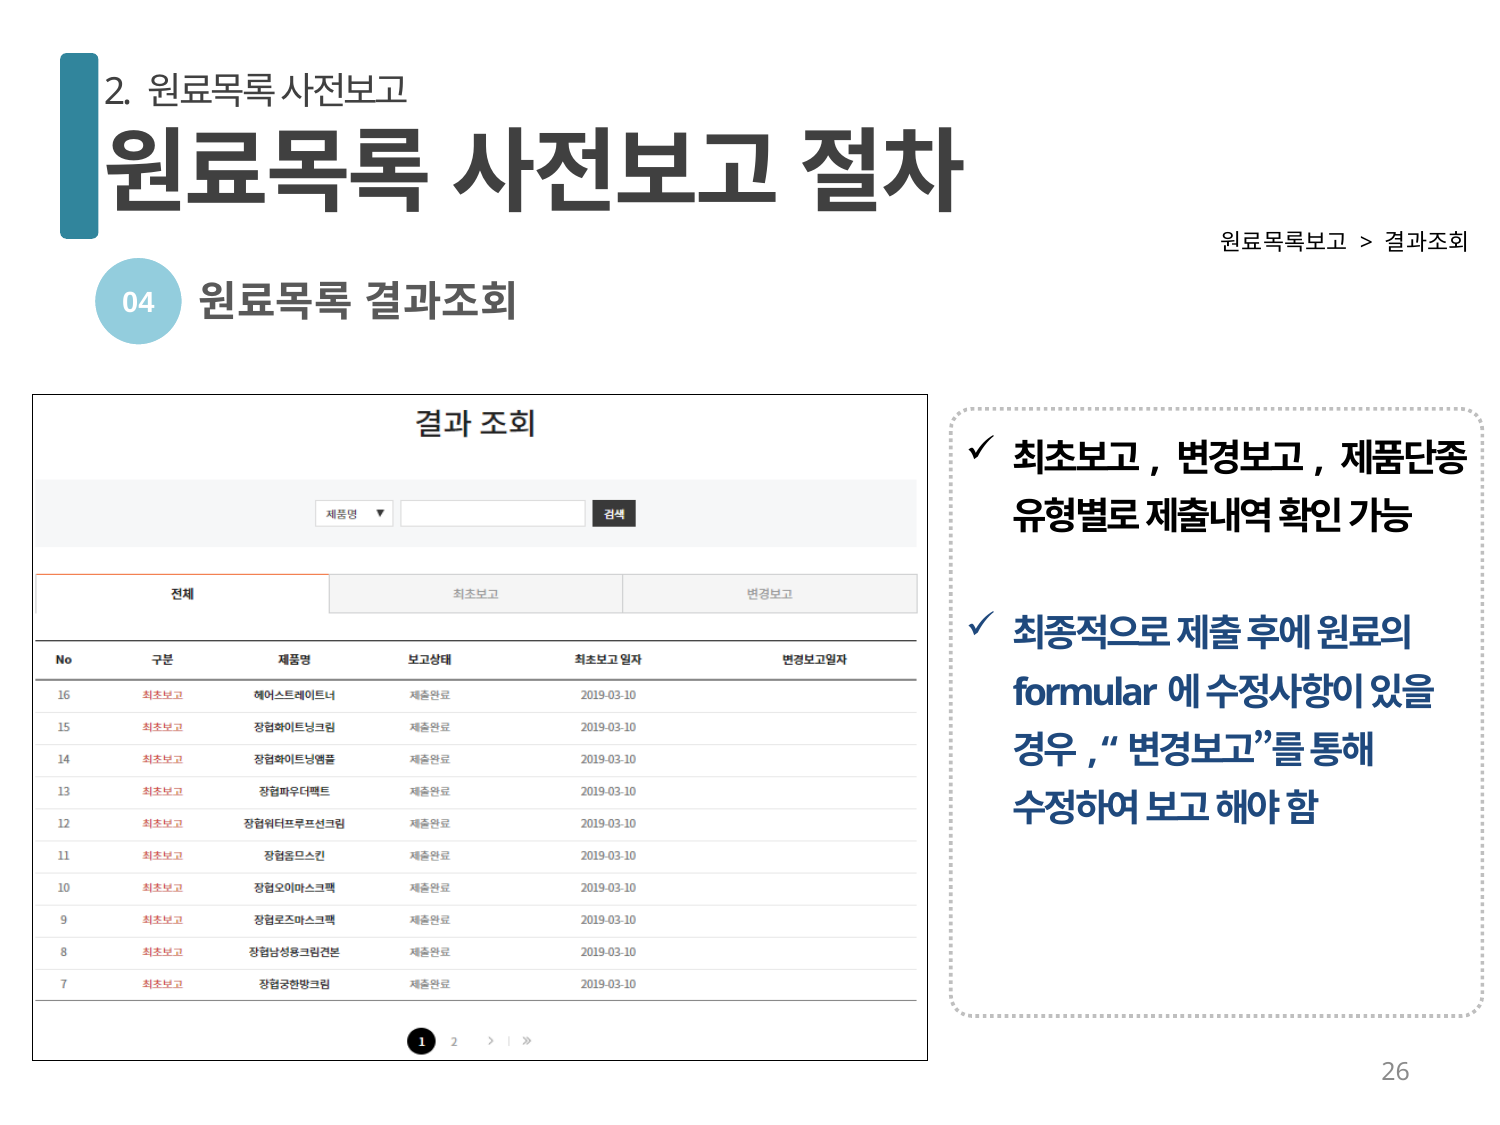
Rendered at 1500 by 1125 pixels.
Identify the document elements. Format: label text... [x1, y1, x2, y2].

text_box 최초보고, 변경보고, 제품단종 유형별로 제출내역 확인 가능 최종적으로 제출 후에 원료의 formular에 수정사항이 있을 경우, “변경보고”를 통해 수정하여 보고 해야 함 [950, 412, 1483, 837]
text_box [950, 837, 1483, 1016]
text_box [960, 408, 1473, 412]
slide_number 26 [1074, 1042, 1425, 1103]
text_box 2. 원료목록 사전보고 원료목록 사전보고 절차 [89, 60, 981, 230]
text_box [58, 50, 101, 241]
text_box 원료목록보고 > 결과조회 [1205, 219, 1485, 263]
picture [32, 394, 929, 1062]
text_box 원료목록 결과조회 [184, 267, 916, 339]
text_box 04 [90, 253, 184, 350]
